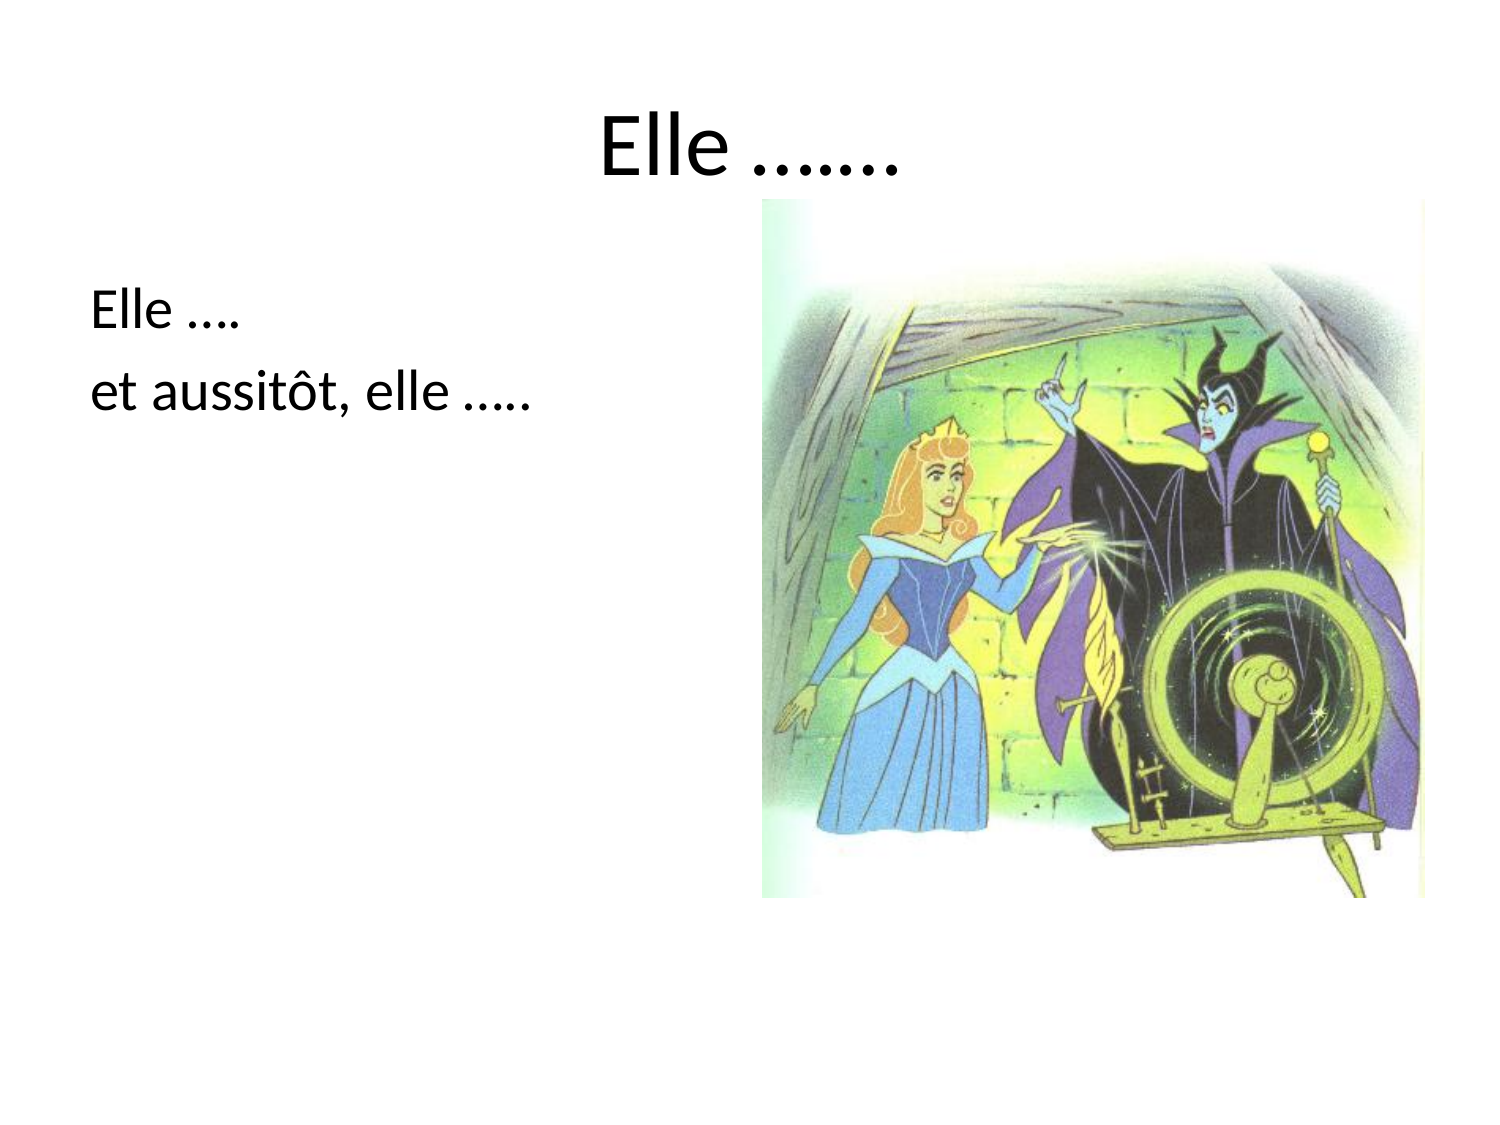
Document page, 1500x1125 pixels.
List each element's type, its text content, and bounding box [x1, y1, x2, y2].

title Elle ….… [75, 45, 1425, 233]
list Elle …. et aussitôt, elle ….. [75, 262, 738, 1005]
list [762, 199, 1426, 898]
